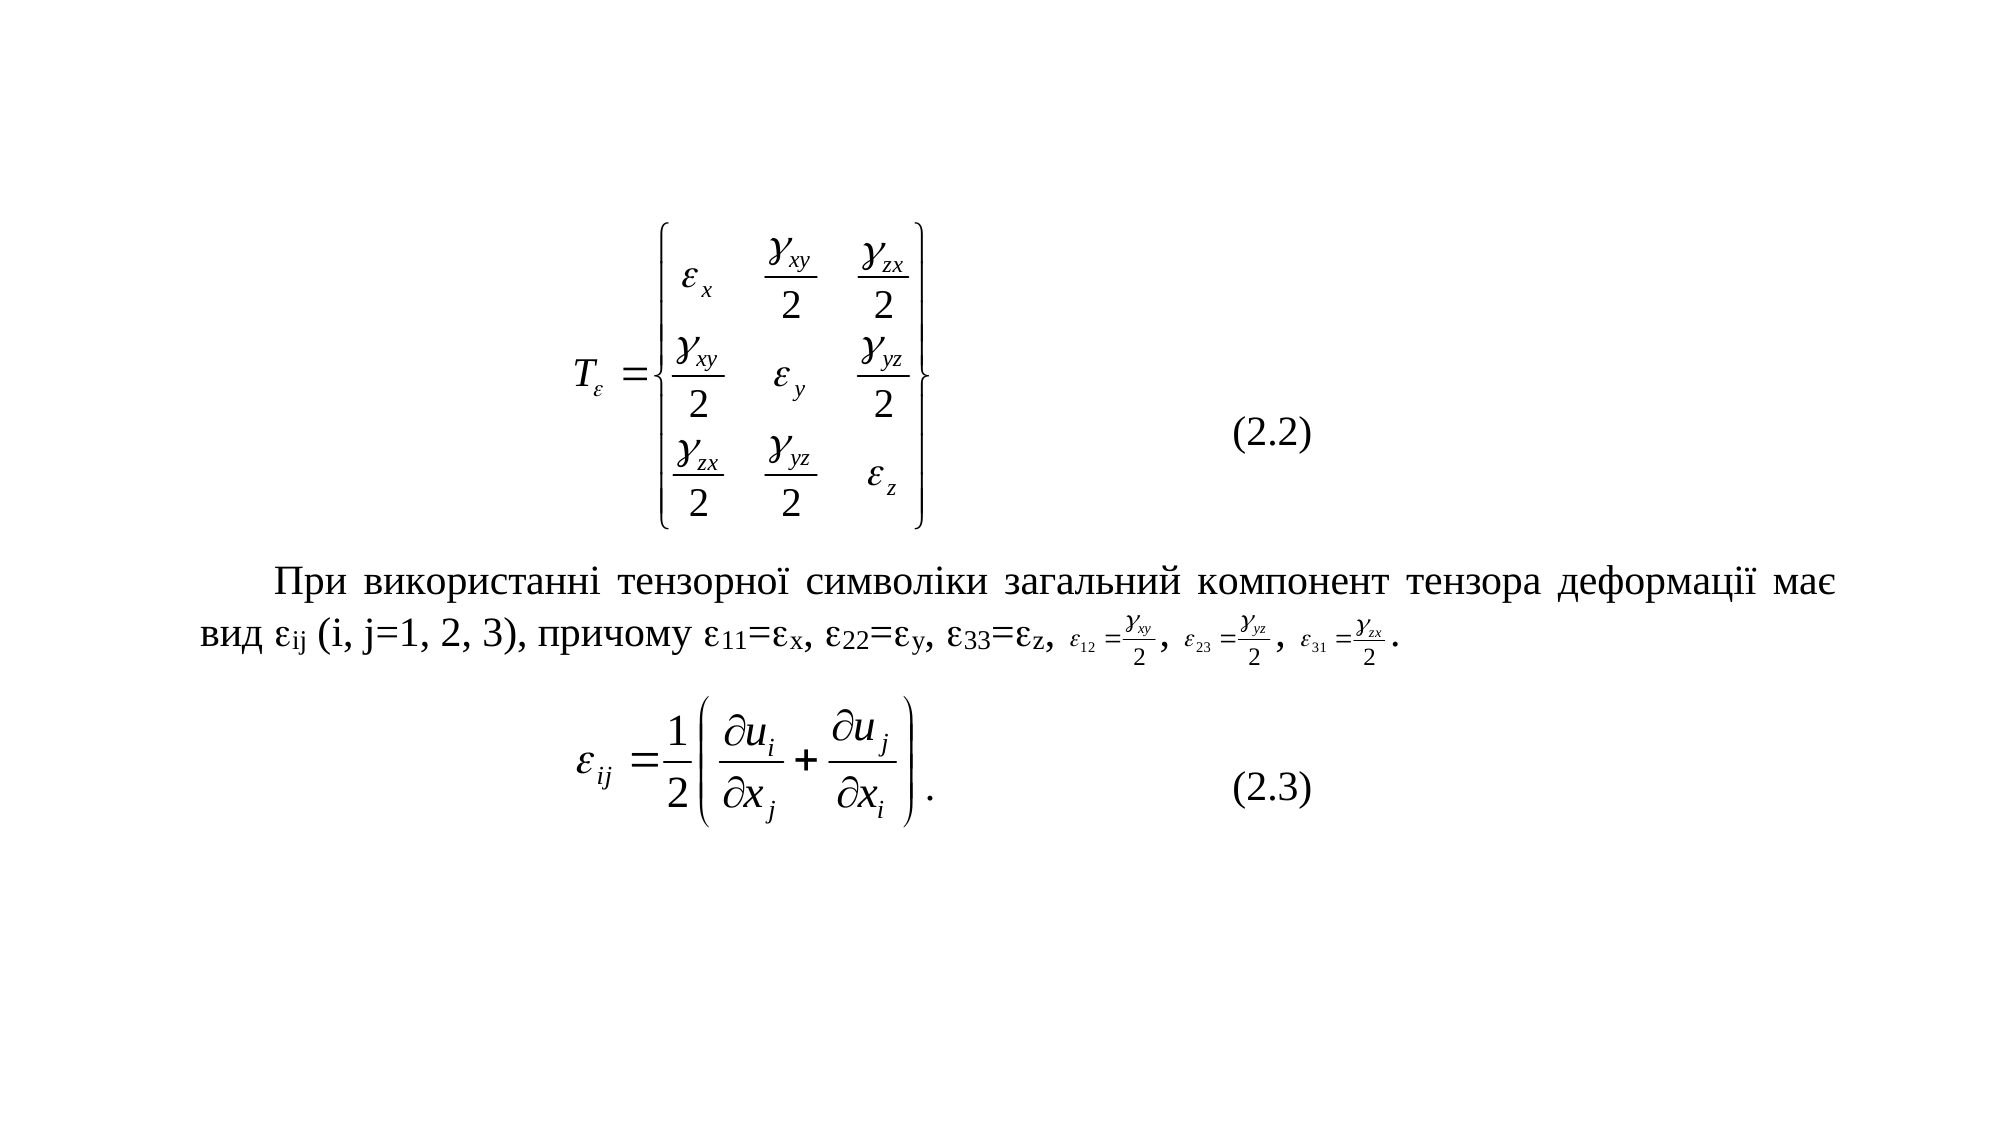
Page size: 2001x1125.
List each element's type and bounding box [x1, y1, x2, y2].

text_box [199, 18, 1835, 1111]
